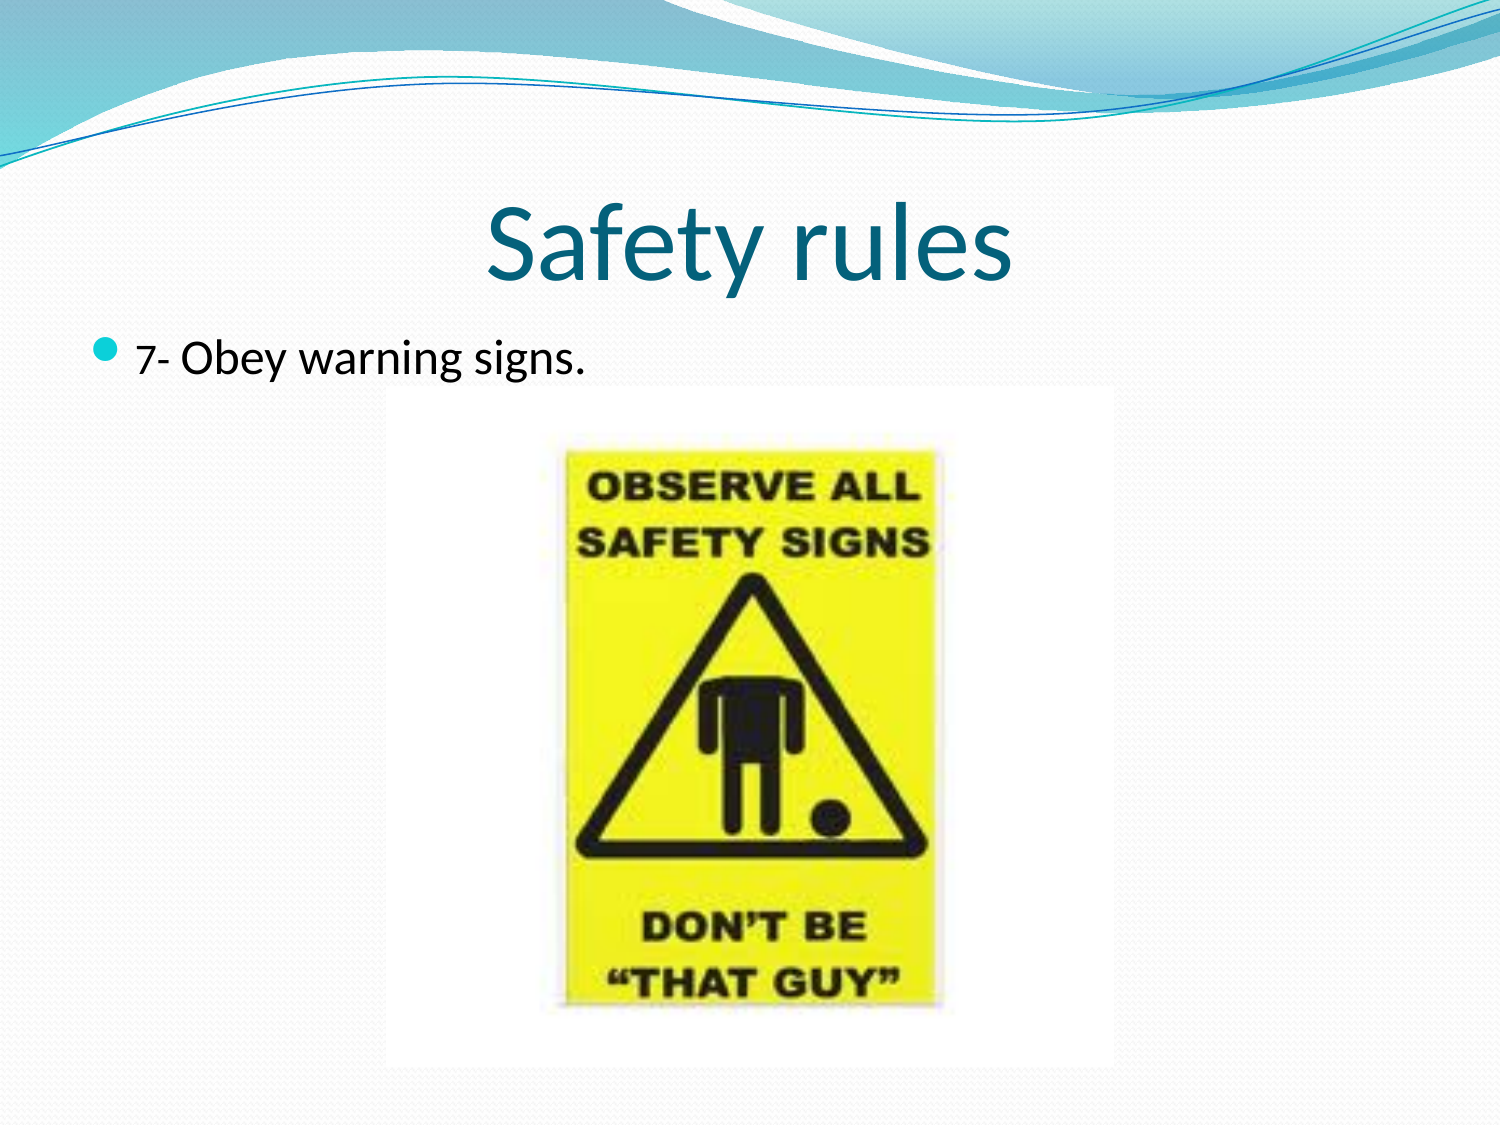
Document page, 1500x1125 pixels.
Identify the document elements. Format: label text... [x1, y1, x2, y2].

title Safety rules [75, 115, 1425, 303]
list 7- Obey warning signs. [75, 317, 1425, 1038]
picture [386, 386, 1114, 1067]
